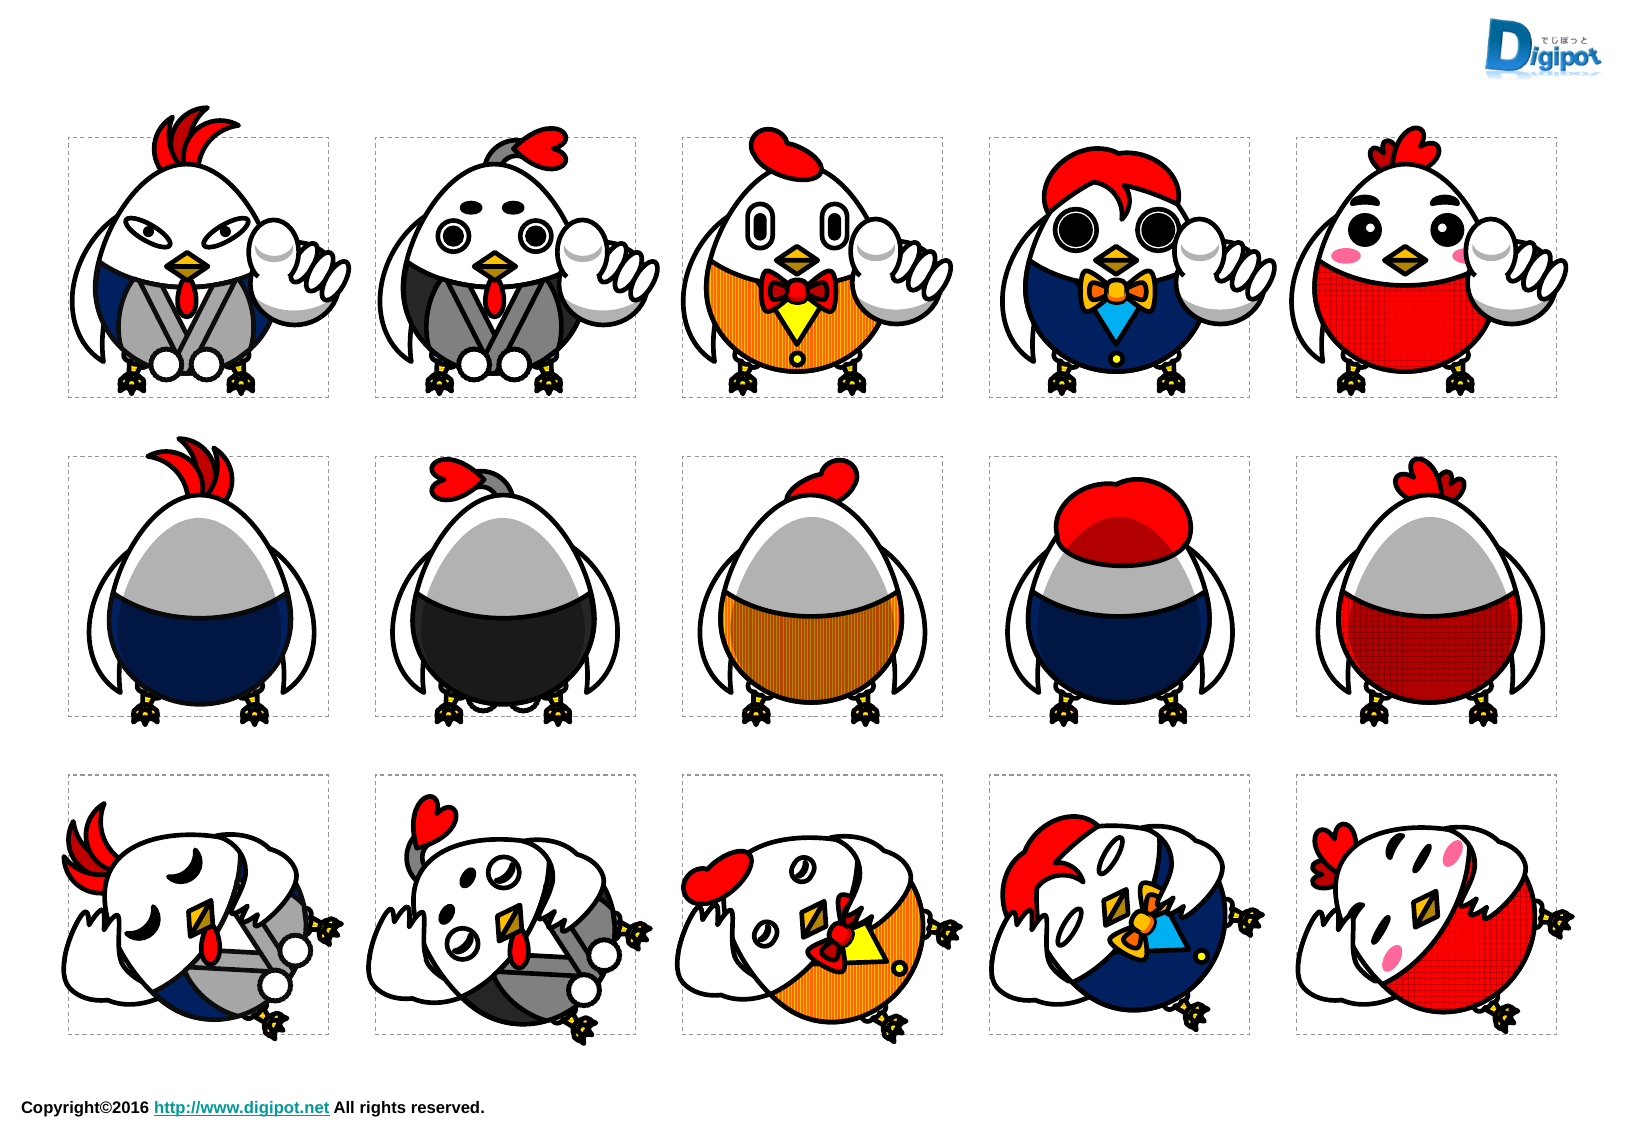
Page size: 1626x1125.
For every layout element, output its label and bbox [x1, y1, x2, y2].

text_box [81, 107, 348, 395]
text_box [1292, 814, 1559, 1013]
text_box [1016, 479, 1224, 726]
text_box [709, 466, 916, 726]
text_box [986, 813, 1249, 1013]
text_box [1326, 466, 1534, 726]
text_box [1011, 148, 1273, 395]
text_box [363, 827, 638, 1013]
text_box [1300, 135, 1565, 395]
text_box [671, 824, 948, 1013]
text_box [389, 128, 656, 395]
text_box [692, 135, 950, 395]
text_box [98, 438, 305, 726]
picture [1485, 18, 1602, 82]
text_box [401, 459, 609, 726]
text_box [43, 820, 330, 1013]
